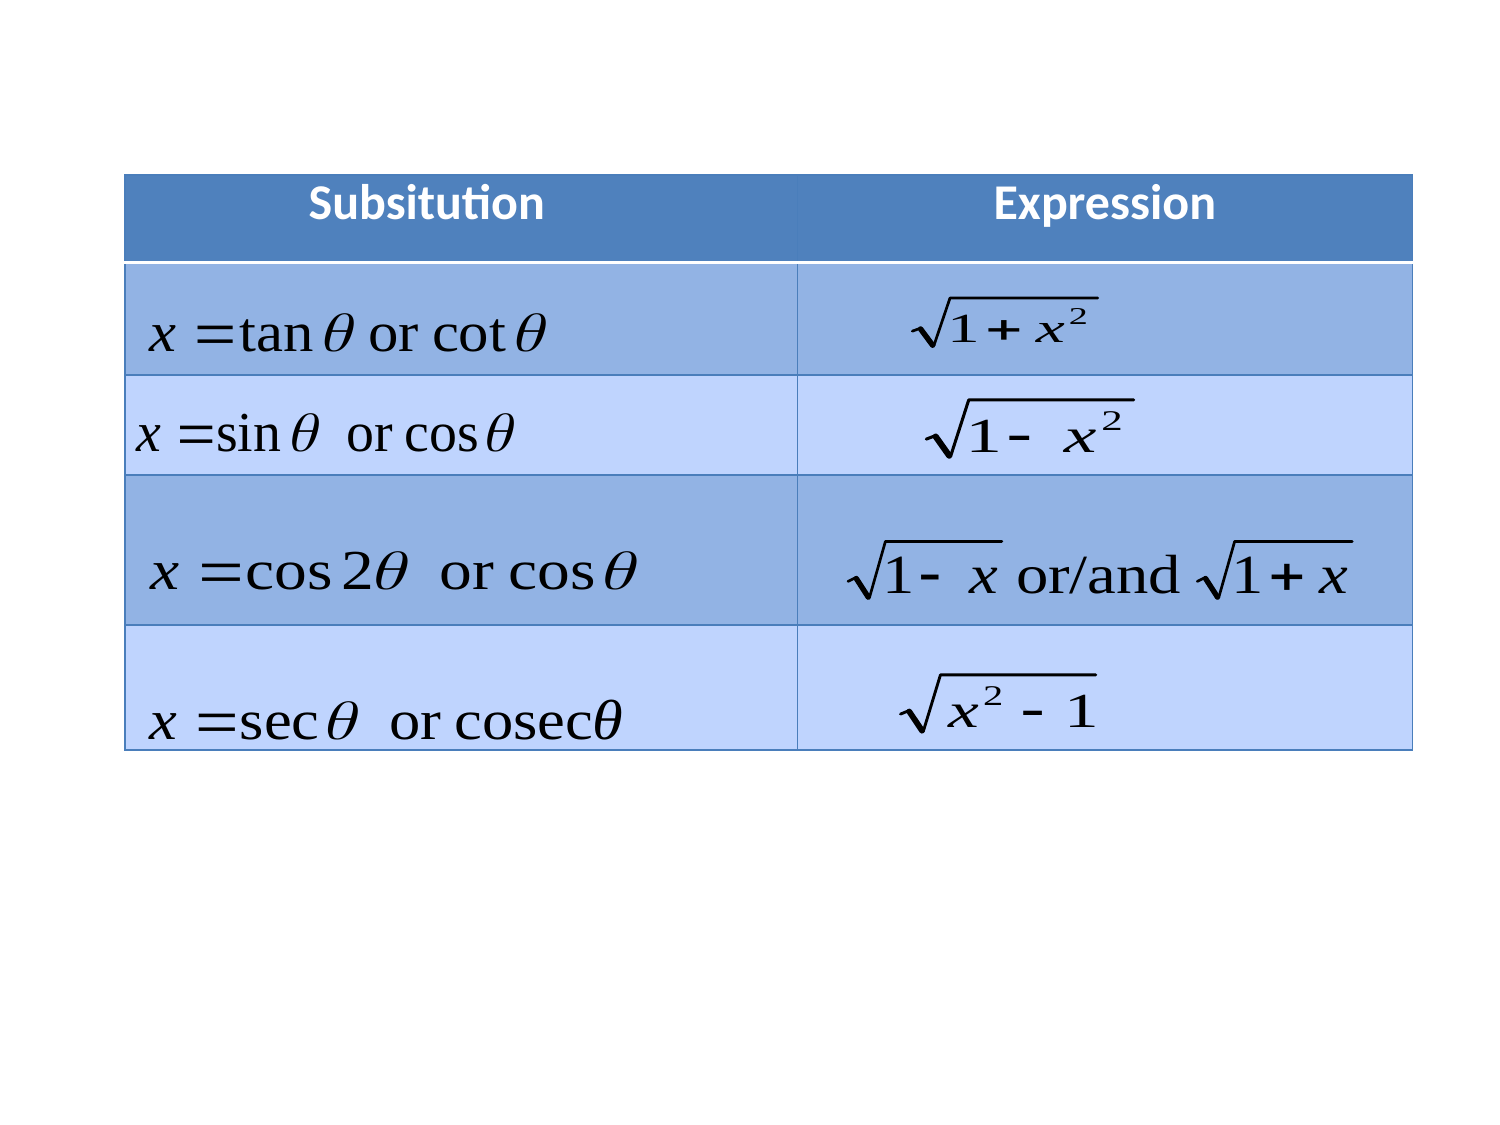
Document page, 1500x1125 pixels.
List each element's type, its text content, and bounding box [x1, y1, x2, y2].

table_cell [798, 476, 1412, 624]
table_cell [798, 264, 1412, 374]
table_cell [126, 626, 797, 749]
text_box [137, 299, 563, 367]
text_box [899, 287, 1113, 357]
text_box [124, 399, 526, 467]
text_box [137, 687, 638, 754]
table_header Expression [798, 176, 1412, 261]
table_cell [798, 376, 1412, 474]
table_cell [126, 476, 797, 624]
table_cell [126, 264, 797, 374]
table_cell [126, 376, 797, 474]
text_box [835, 529, 1365, 613]
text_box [137, 537, 651, 604]
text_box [887, 662, 1113, 745]
table_header Subsitution [126, 176, 797, 261]
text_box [912, 387, 1152, 470]
table_cell [798, 626, 1412, 749]
